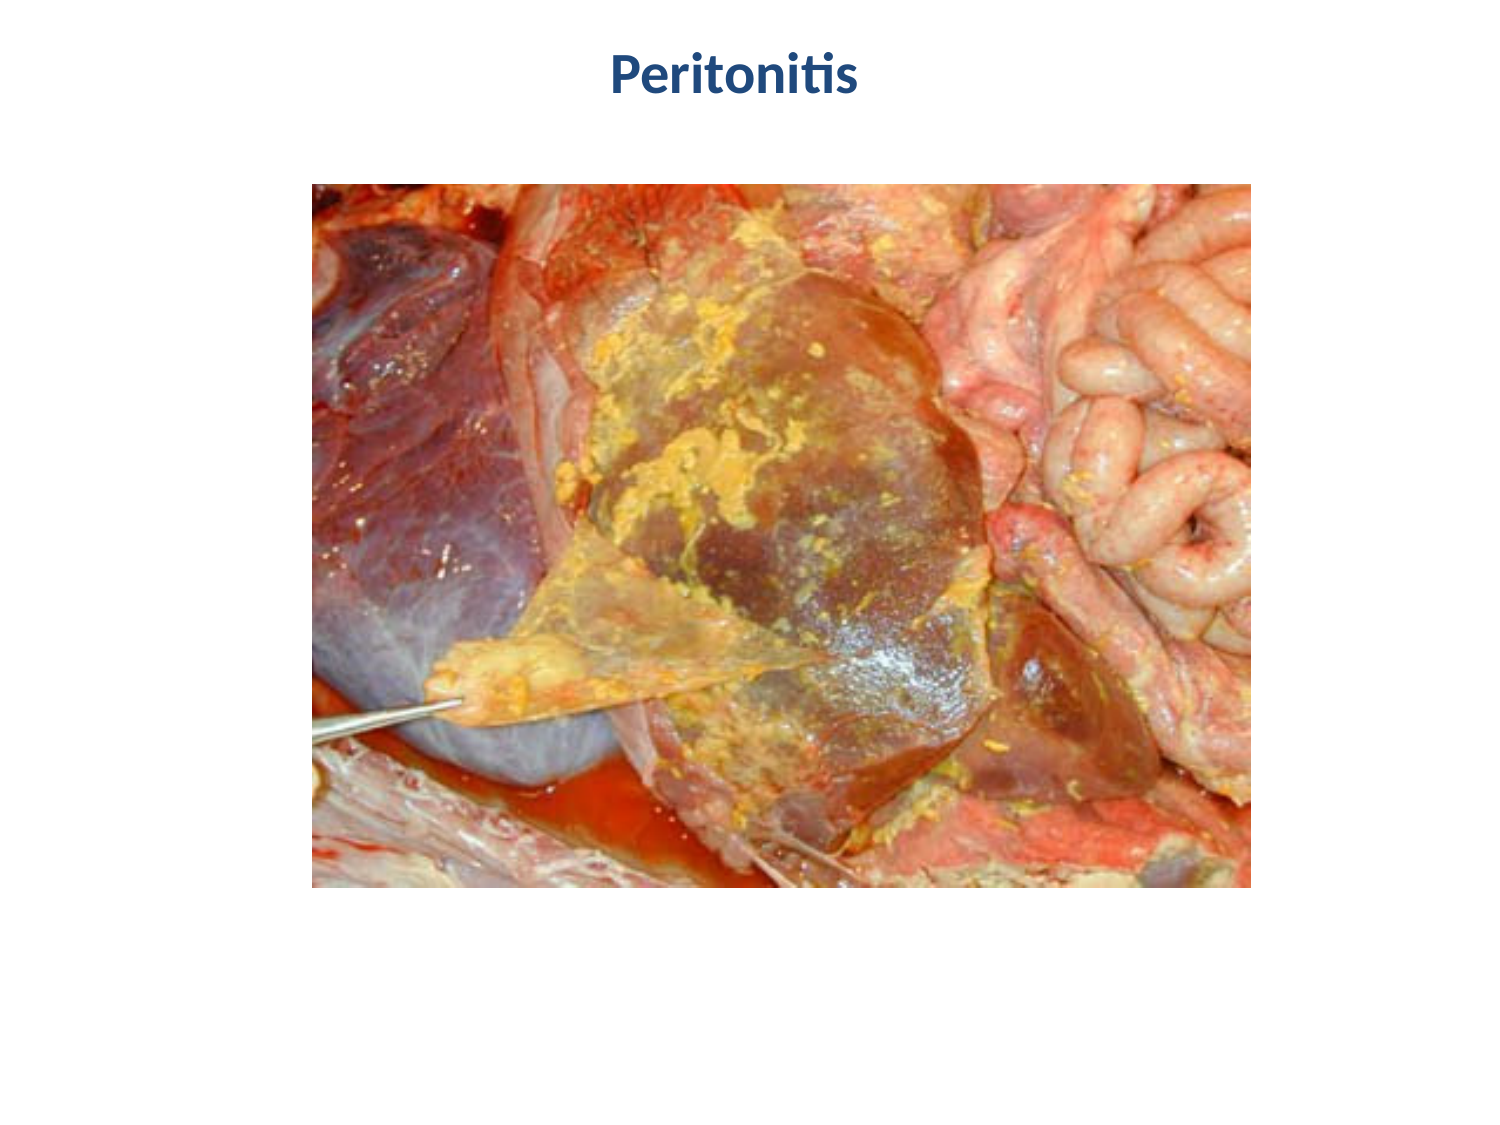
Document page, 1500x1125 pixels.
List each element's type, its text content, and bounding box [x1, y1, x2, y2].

picture [312, 184, 1251, 888]
text_box Peritonitis [383, 27, 1235, 113]
